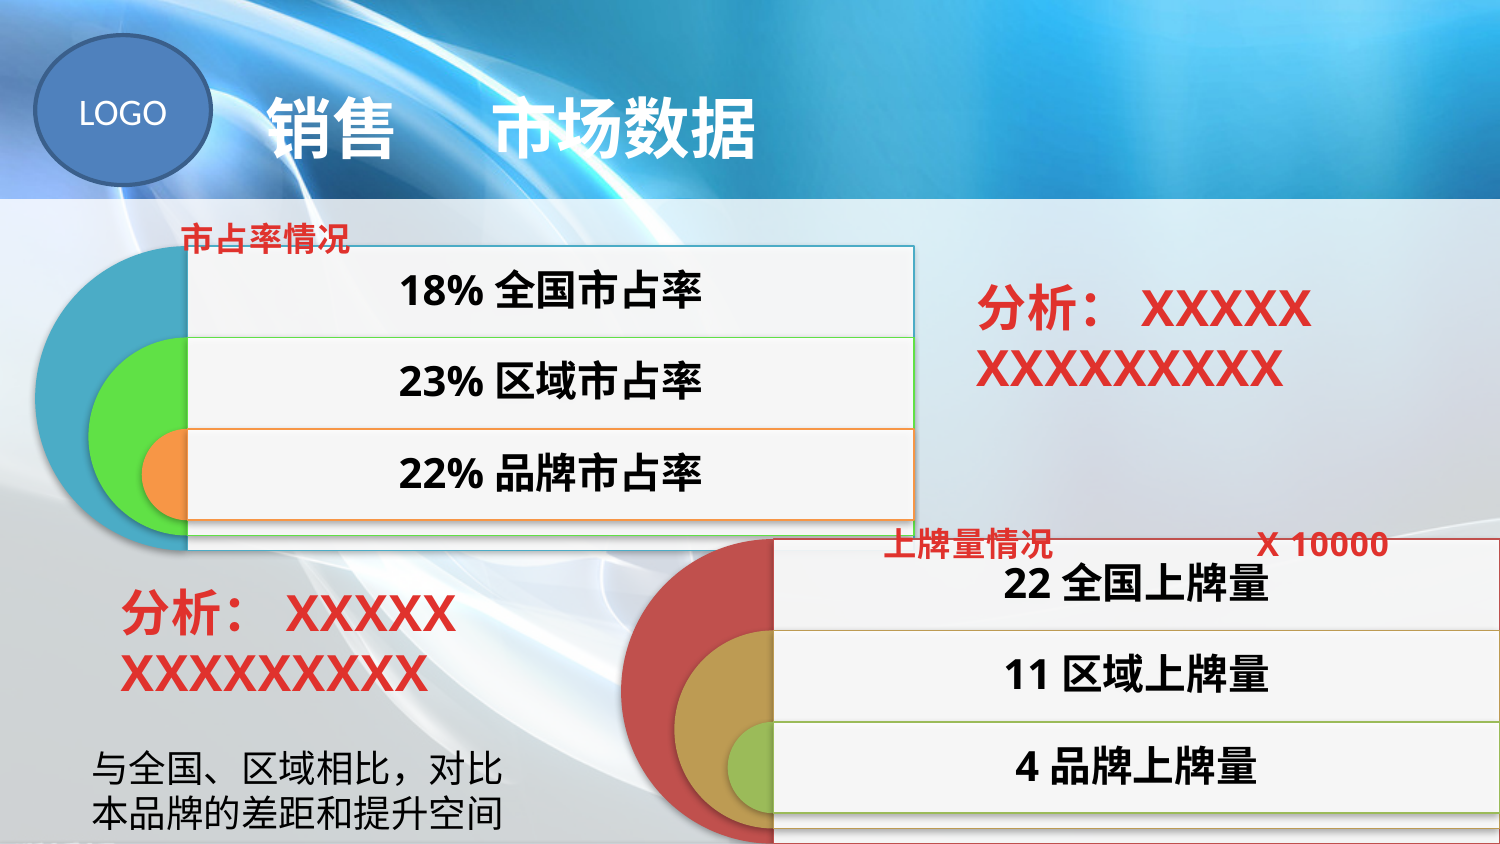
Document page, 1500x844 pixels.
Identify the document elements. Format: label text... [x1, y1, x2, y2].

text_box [34, 245, 915, 551]
text_box 上牌量情况 [919, 515, 1070, 537]
text_box X 10000 [1242, 515, 1418, 537]
text_box 销售 市场数据 [251, 79, 773, 174]
picture [0, 0, 1500, 199]
text_box 分析：XXXXX XXXXXXXXX [961, 269, 1327, 405]
text_box 与全国、区域相比，对比本品牌的差距和提升空间 [76, 737, 526, 843]
text_box 市占率情况 [165, 210, 367, 244]
text_box 分析：XXXXX XXXXXXXXX [105, 574, 472, 709]
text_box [620, 538, 1500, 844]
